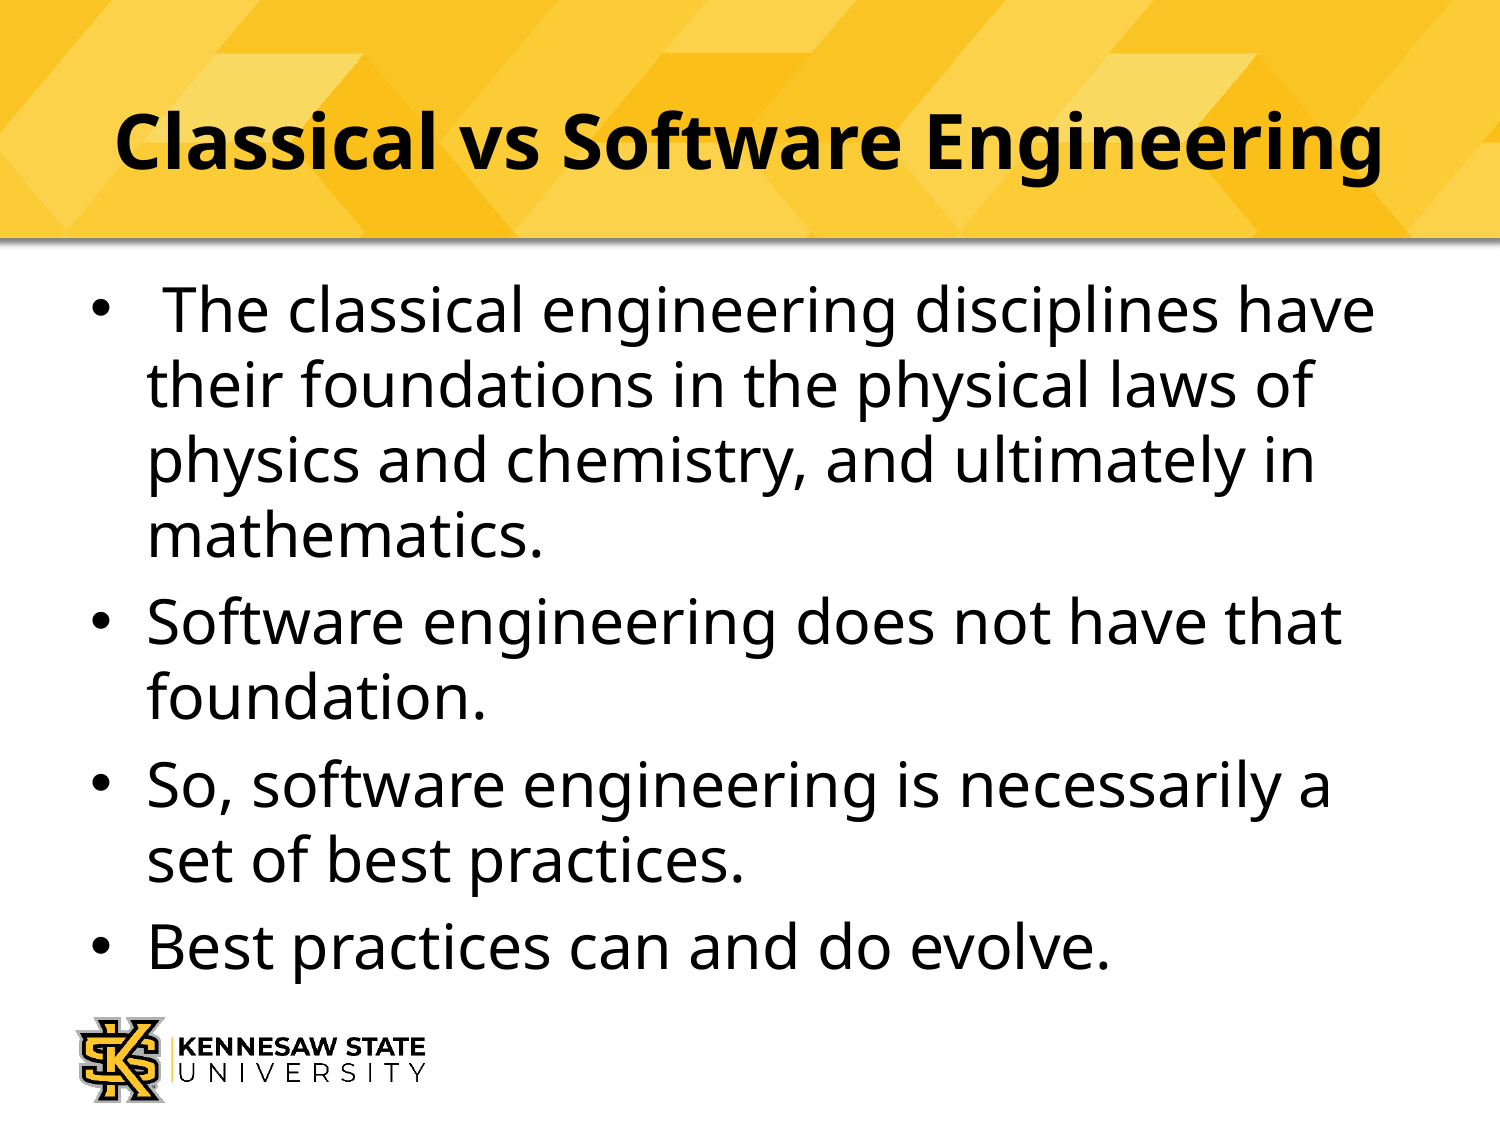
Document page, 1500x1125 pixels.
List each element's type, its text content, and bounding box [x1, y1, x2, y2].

title Classical vs Software Engineering [75, 45, 1425, 233]
picture [75, 1017, 425, 1103]
list The classical engineering disciplines have their foundations in the physical laws of physics and chemistry, and ultimately in mathematics. Software engineering does not have that foundation. So, software engineering is necessarily a set of best practices. Best practices can and do evolve. [75, 262, 1425, 1005]
picture [0, 0, 1500, 251]
